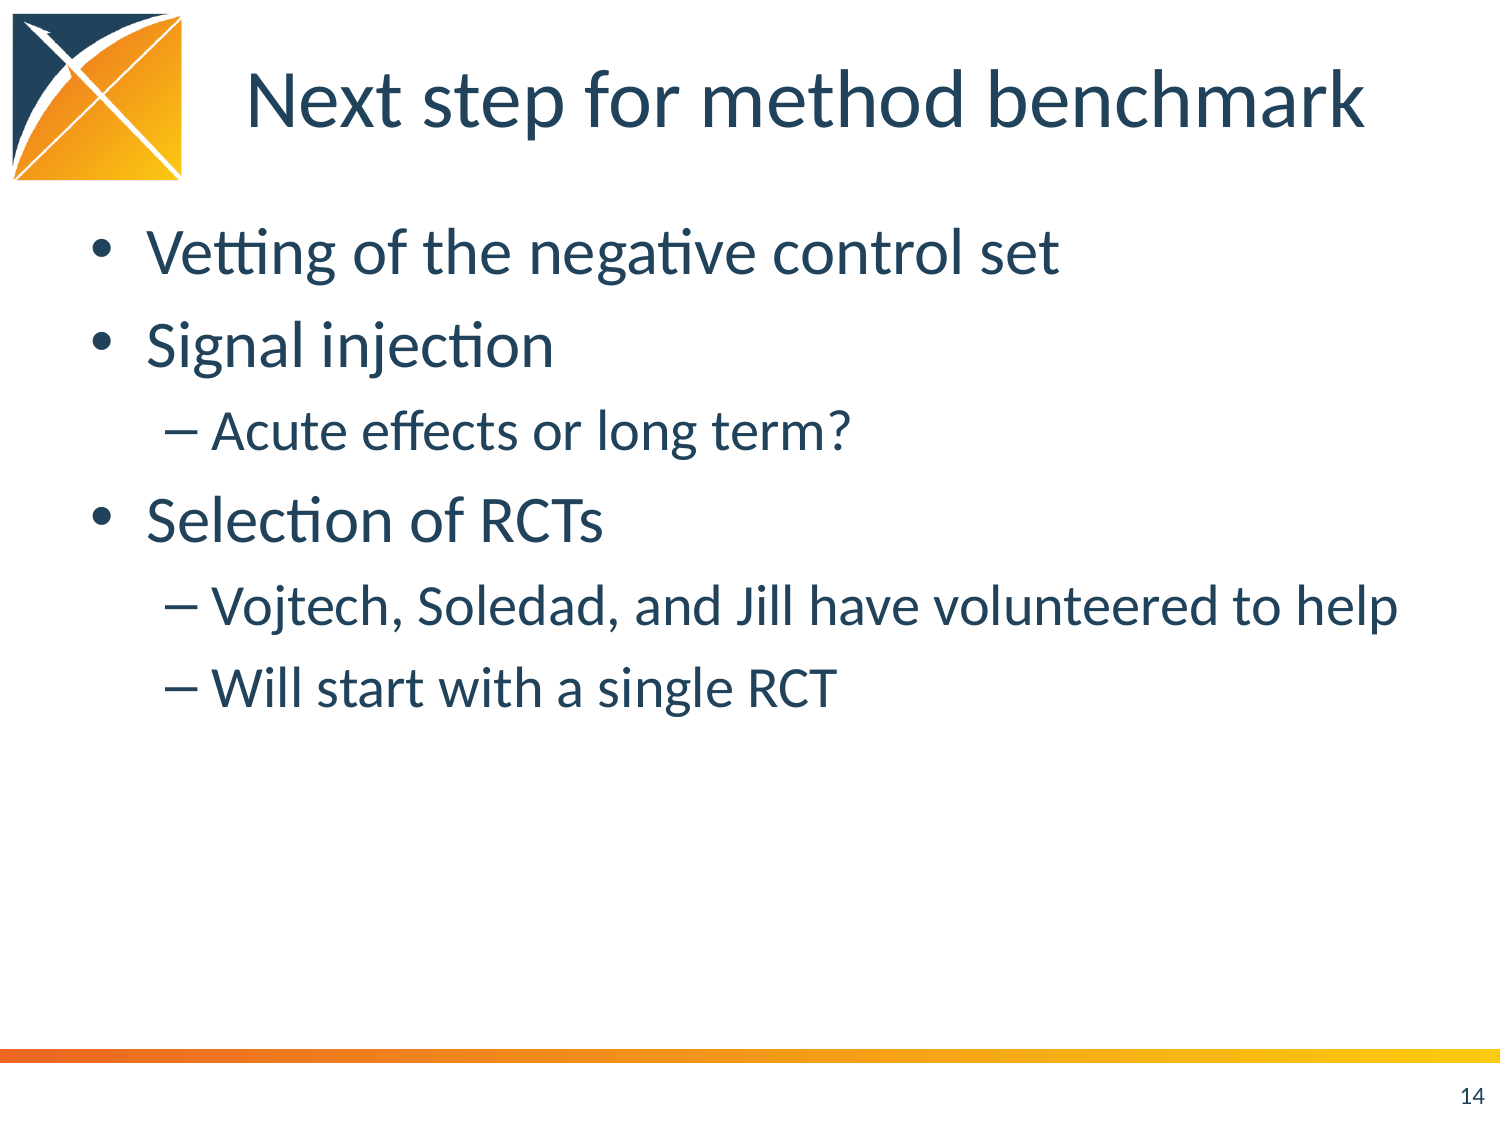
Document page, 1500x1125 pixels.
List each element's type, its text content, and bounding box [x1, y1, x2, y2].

title Next step for method benchmark [187, 24, 1425, 163]
list Vetting of the negative control set Signal injection Acute effects or long term? Selection of RCTs Vojtech, Soledad, and Jill have volunteered to help Will start with a single RCT [75, 200, 1425, 1005]
picture [0, 0, 206, 200]
slide_number 14 [1149, 1065, 1500, 1125]
